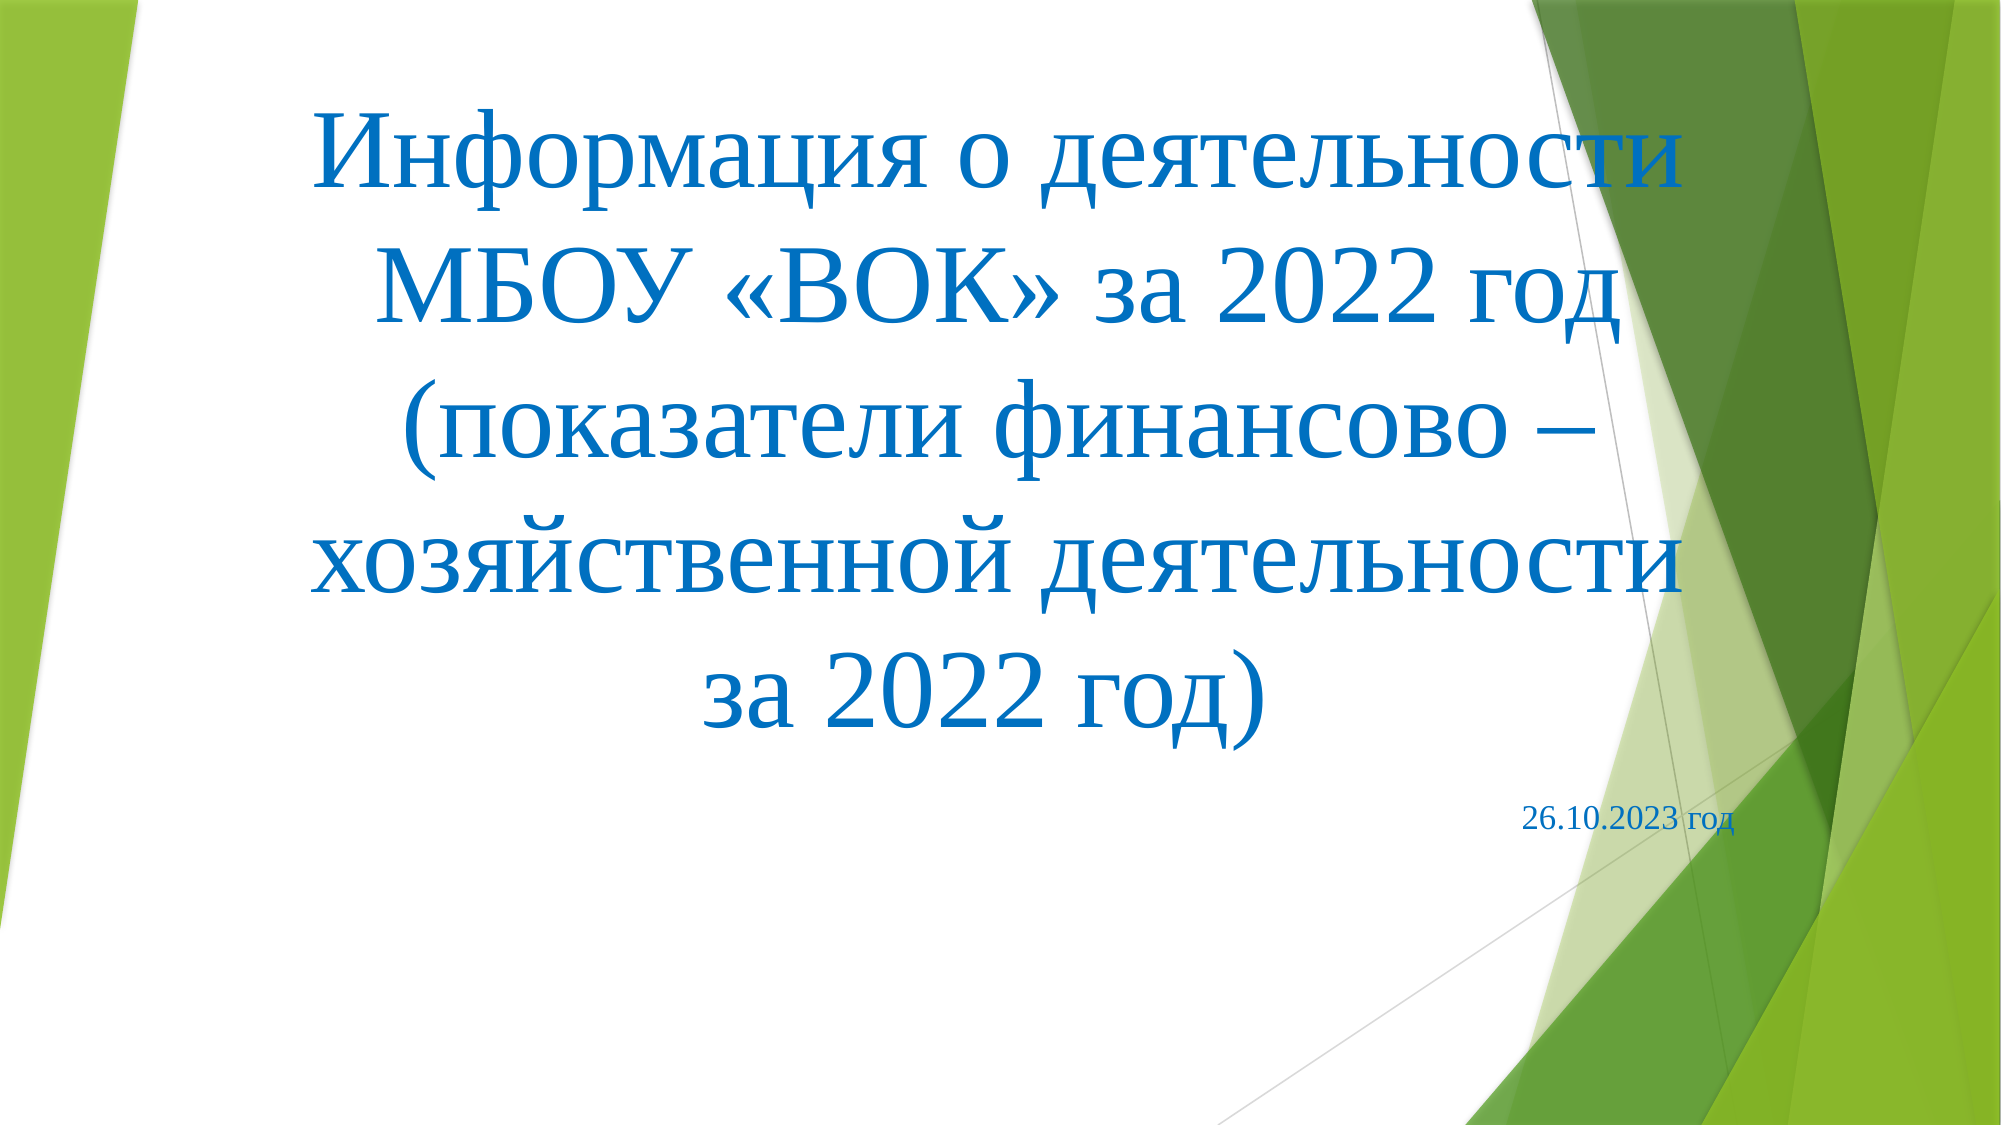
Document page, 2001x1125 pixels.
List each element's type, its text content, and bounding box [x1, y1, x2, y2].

title Информация о деятельности МБОУ «ВОК» за 2022 год (показатели финансово – хозяйственной деятельности за 2022 год) [247, 52, 1751, 664]
subtitle 26.10.2023 год [247, 664, 1751, 845]
